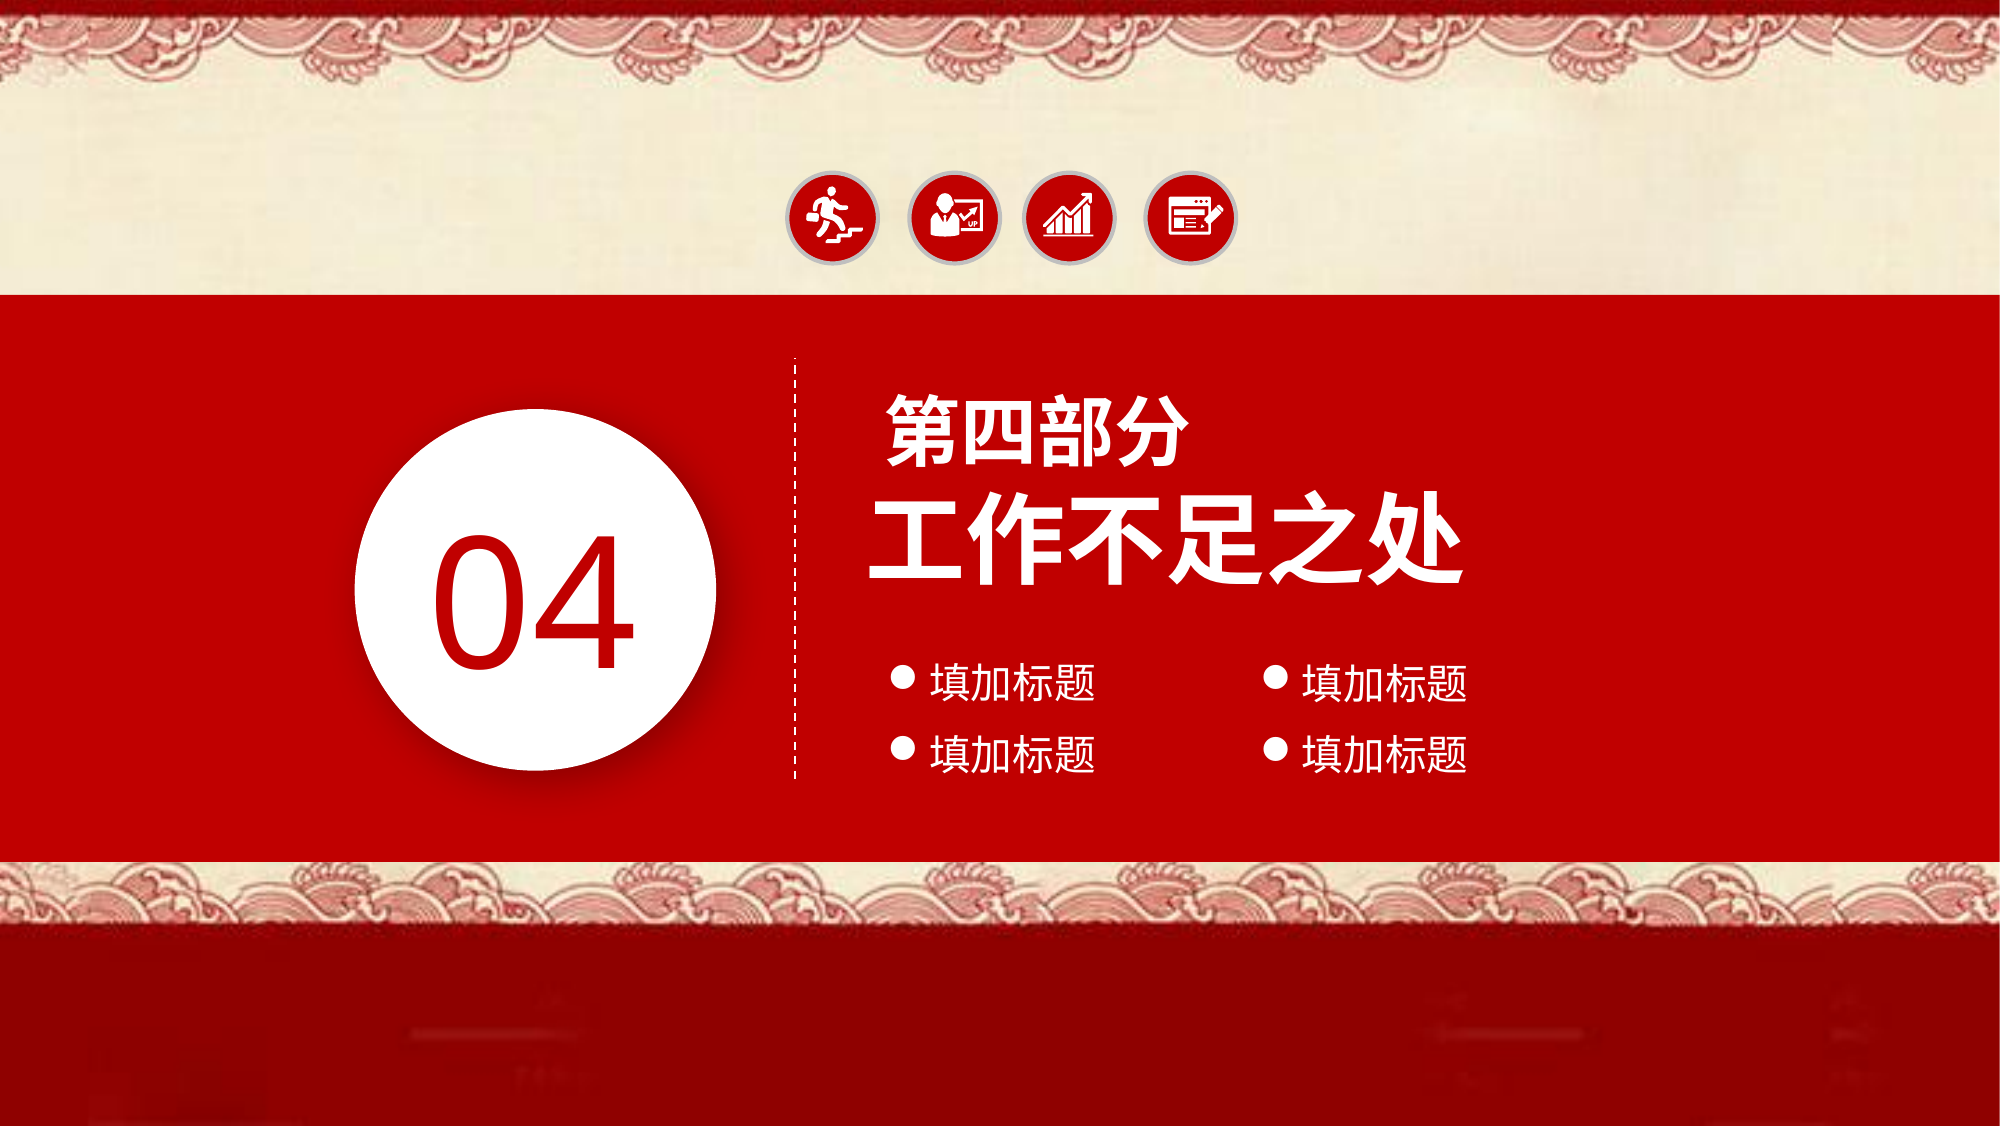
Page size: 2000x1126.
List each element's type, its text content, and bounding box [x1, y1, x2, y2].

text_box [787, 172, 878, 264]
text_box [1145, 172, 1237, 264]
text_box 填加标题 [887, 728, 1327, 779]
picture [0, 0, 2000, 294]
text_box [361, 416, 709, 764]
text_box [909, 172, 1001, 264]
text_box 填加标题 [1259, 729, 1700, 780]
text_box 填加标题 [1259, 657, 1700, 708]
text_box [0, 294, 2000, 863]
text_box 第四部分 工作不足之处 [845, 373, 1486, 606]
picture [0, 863, 2000, 1126]
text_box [1024, 172, 1115, 264]
text_box 填加标题 [887, 657, 1259, 708]
